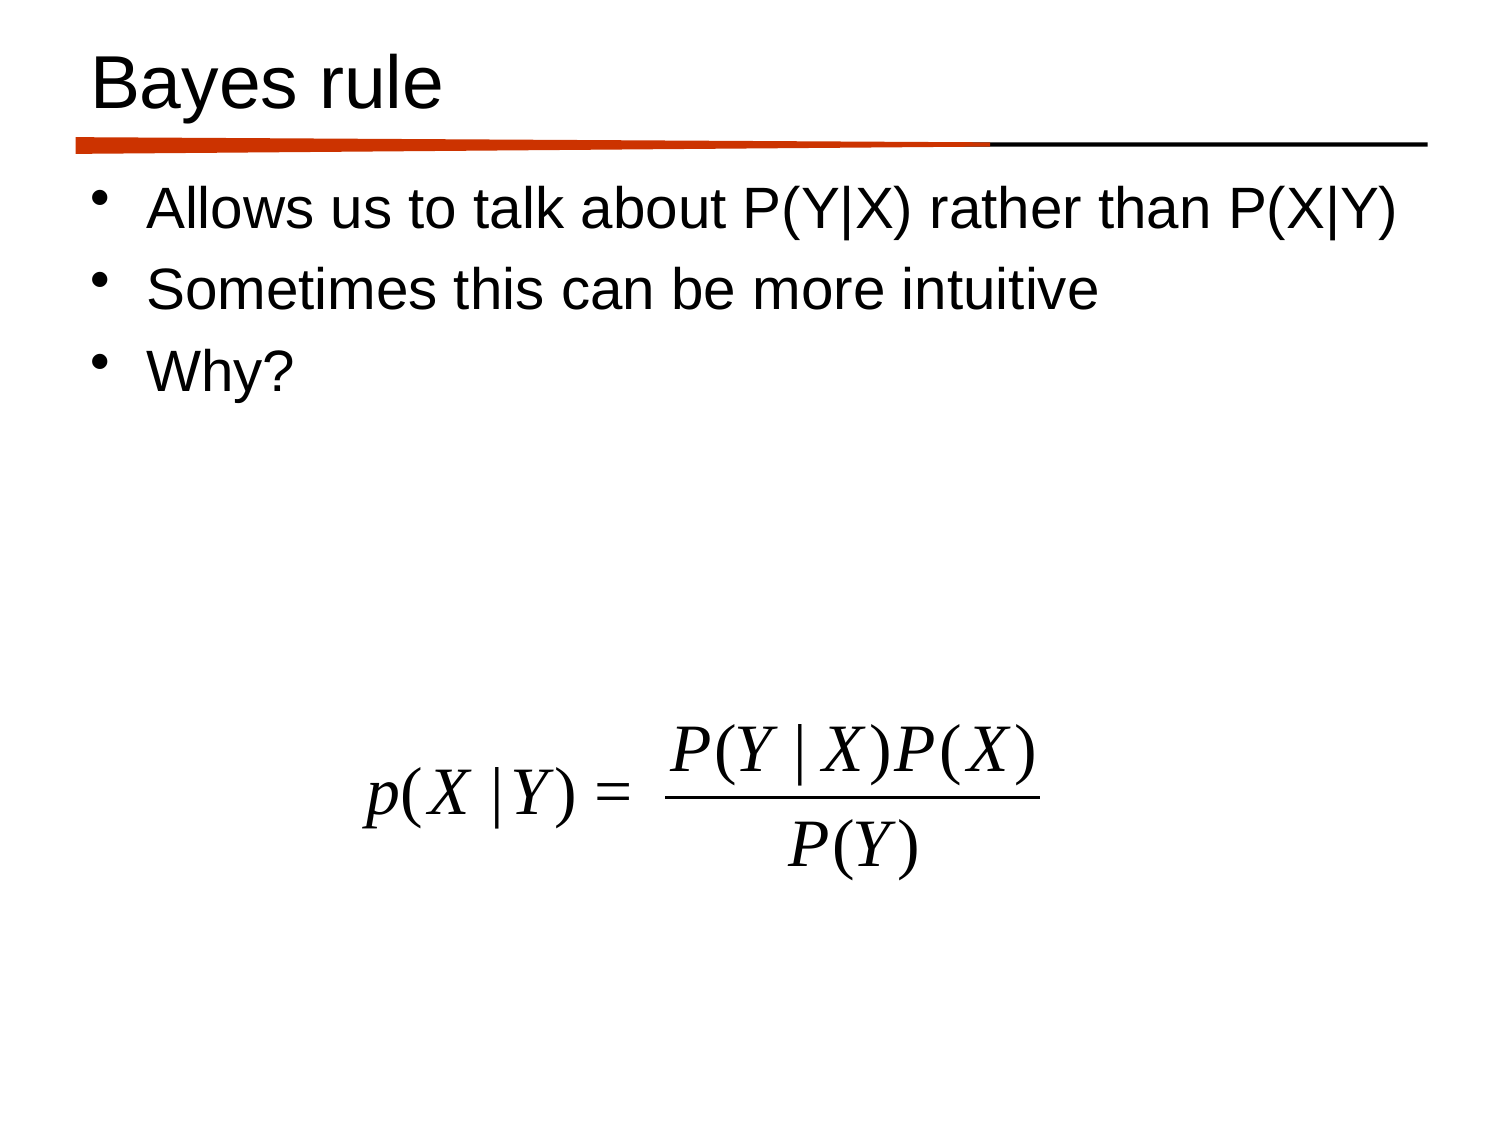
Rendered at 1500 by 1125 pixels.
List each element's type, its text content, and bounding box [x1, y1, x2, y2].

title Bayes rule [74, 24, 1426, 133]
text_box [349, 712, 1051, 888]
list Allows us to talk about P(Y|X) rather than P(X|Y) Sometimes this can be more intuitive Why? [74, 162, 1426, 563]
